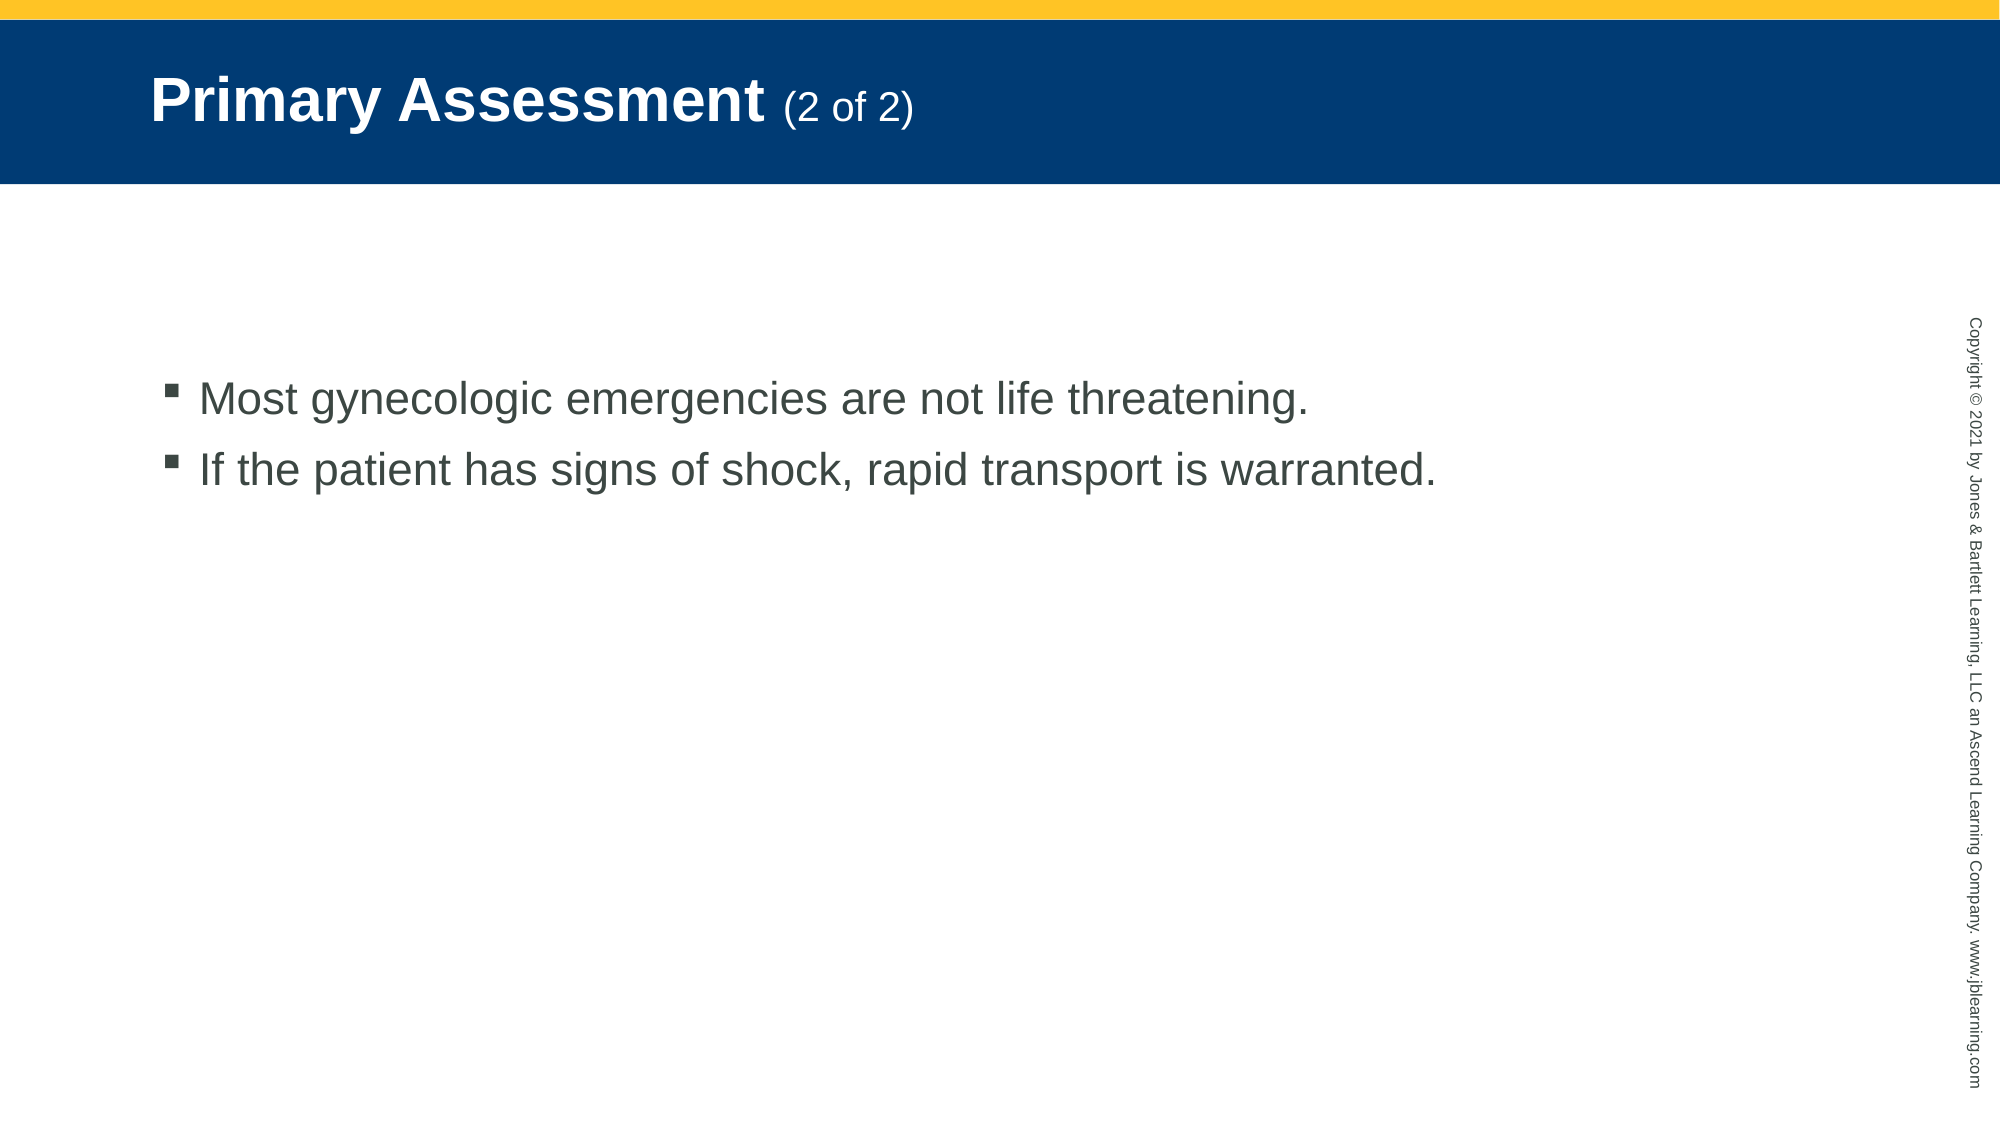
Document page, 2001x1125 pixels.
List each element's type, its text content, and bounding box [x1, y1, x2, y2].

title Primary Assessment (2 of 2) [0, 19, 2000, 185]
list Most gynecologic emergencies are not life threatening. If the patient has signs of shock, rapid transport is warranted. [146, 361, 1859, 1016]
